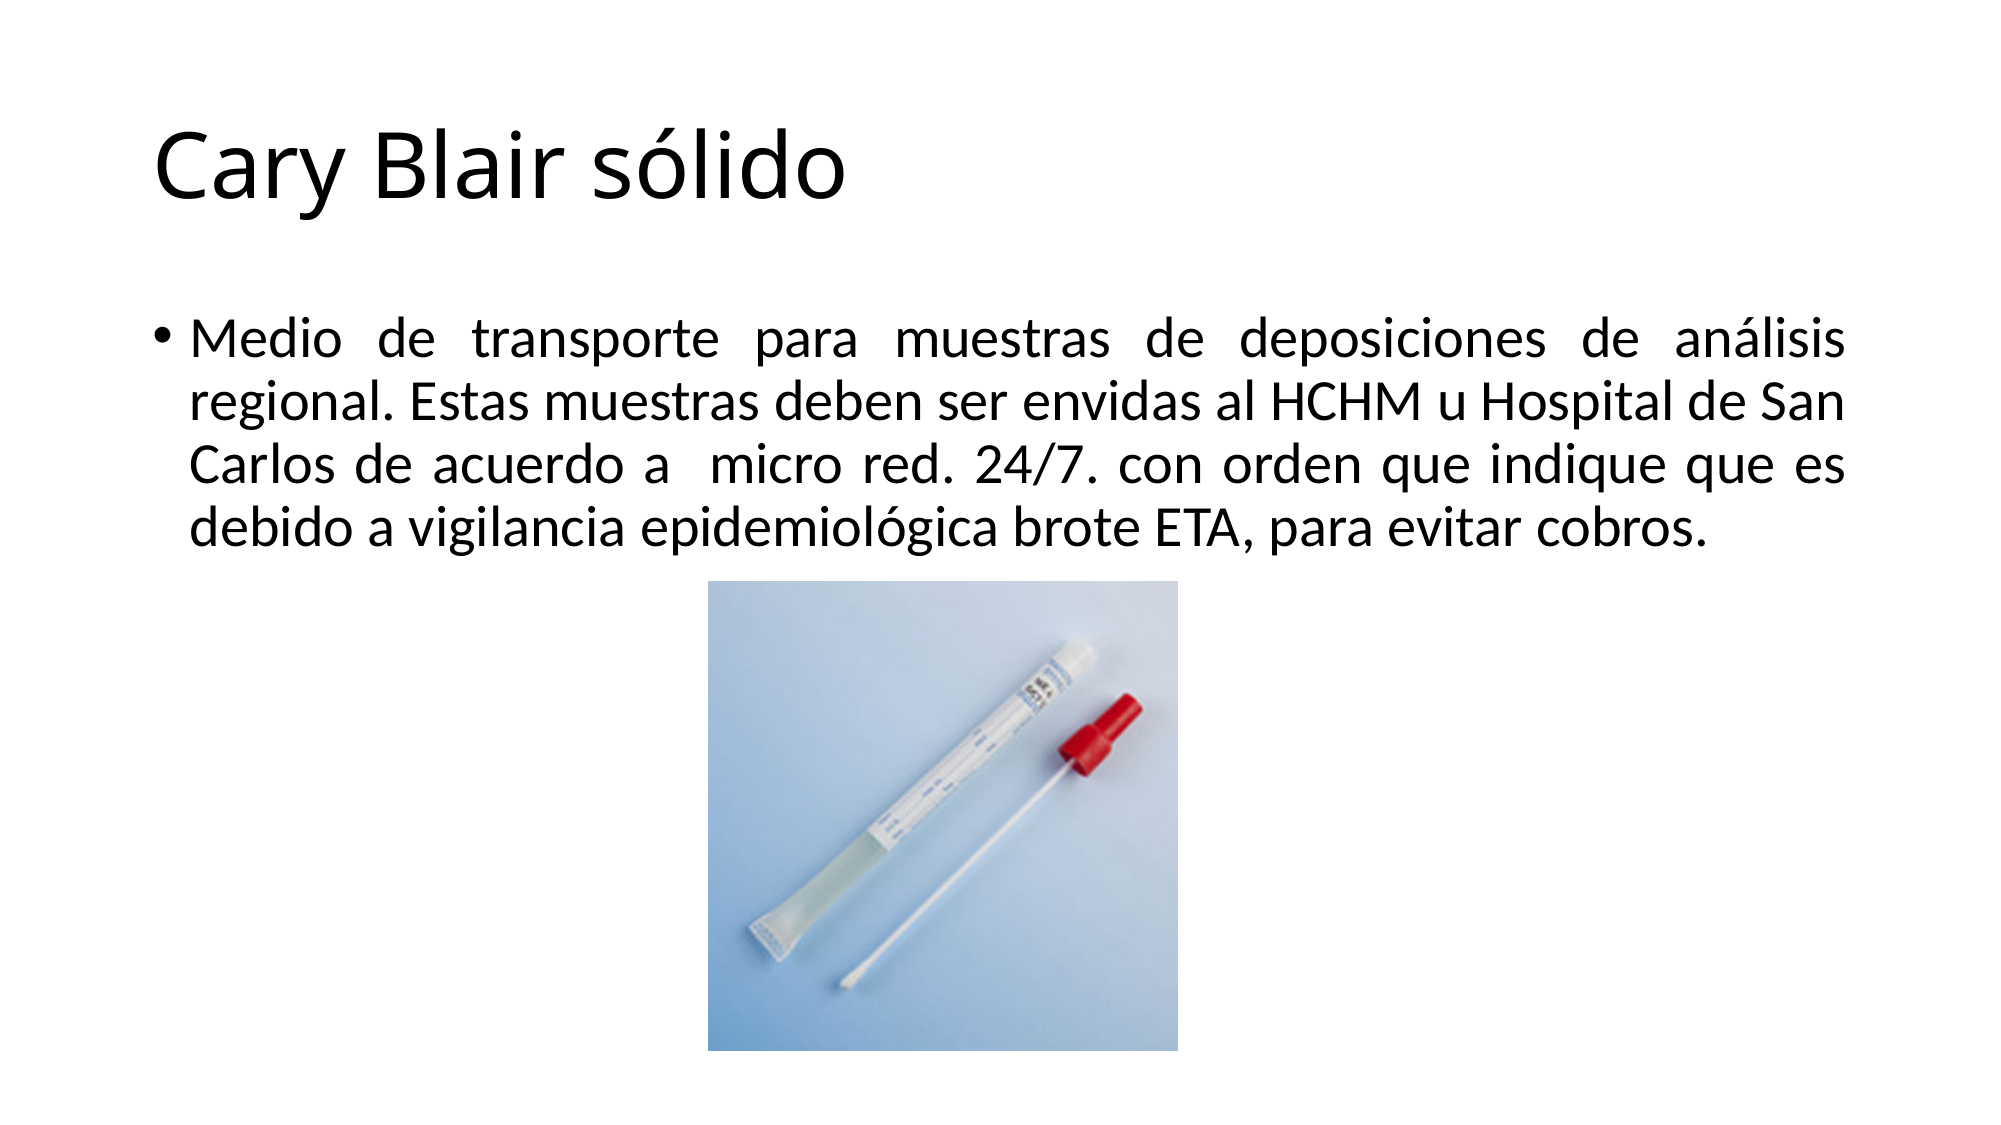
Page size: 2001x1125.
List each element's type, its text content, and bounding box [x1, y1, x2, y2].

picture [708, 581, 1178, 1051]
title Cary Blair sólido [137, 59, 1863, 278]
list Medio de transporte para muestras de deposiciones de análisis regional. Estas muestras deben ser envidas al HCHM u Hospital de San Carlos de acuerdo a micro red. 24/7. con orden que indique que es debido a vigilancia epidemiológica brote ETA, para evitar cobros. [137, 299, 1863, 1014]
